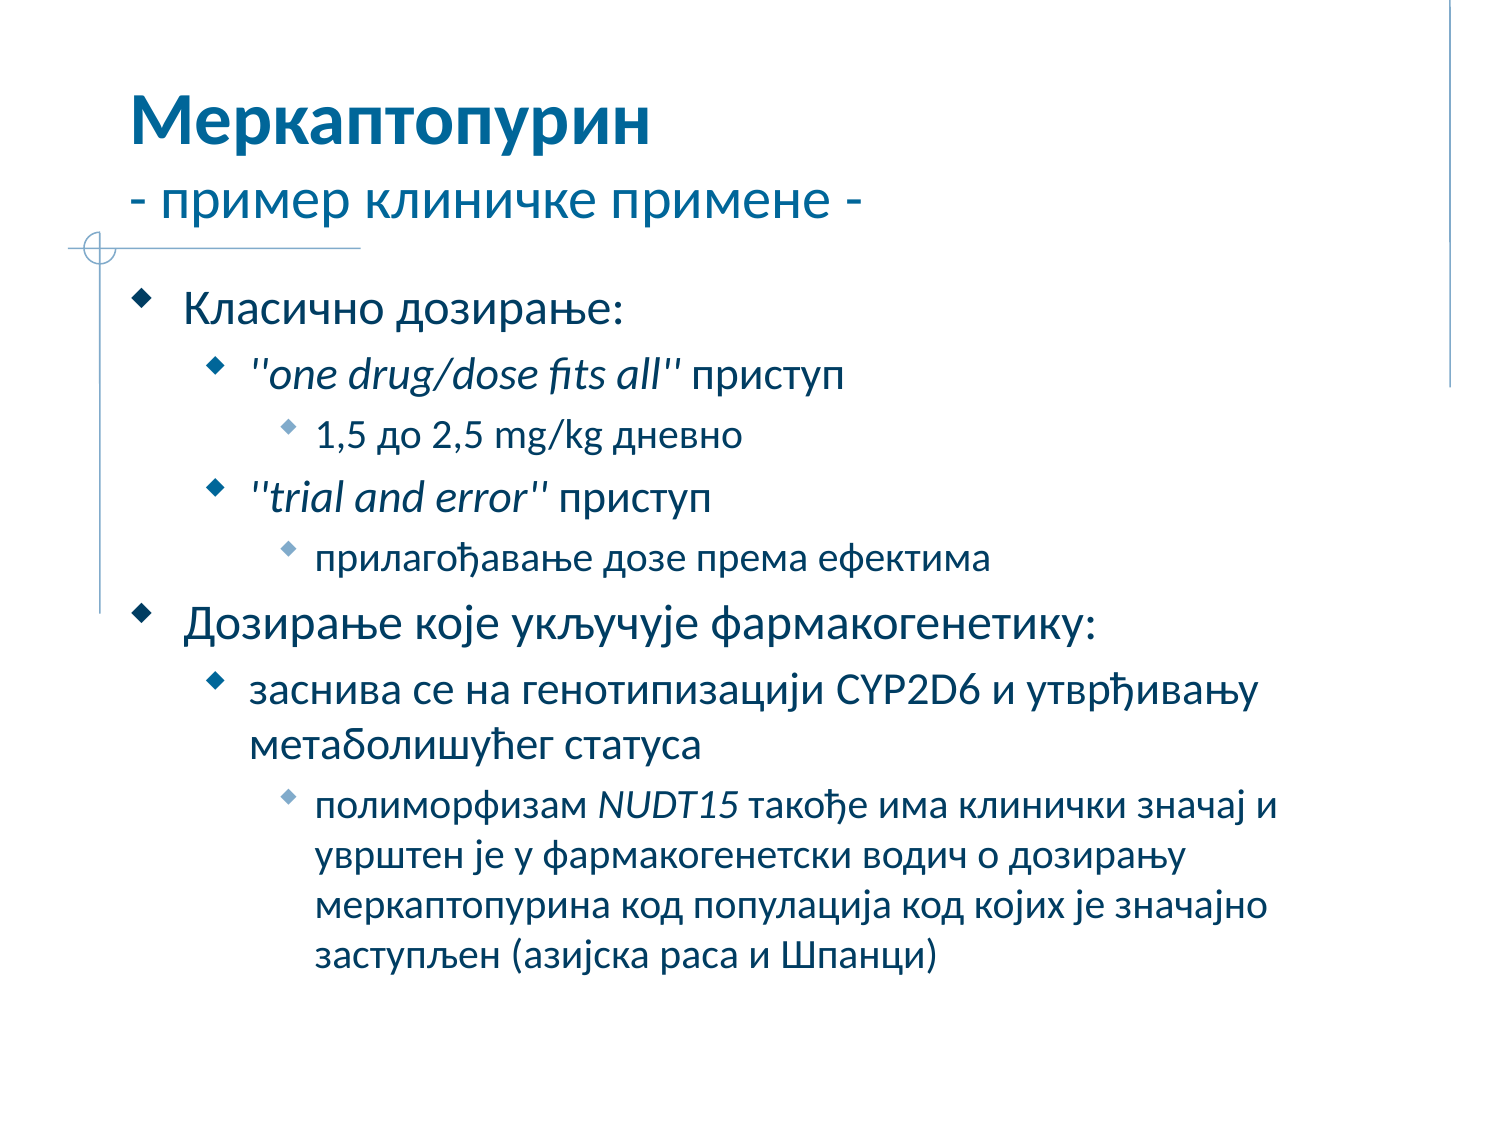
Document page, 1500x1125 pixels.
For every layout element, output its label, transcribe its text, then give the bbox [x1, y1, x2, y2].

title Меркаптопурин - пример клиничке примене - [113, 49, 1436, 238]
list Класично дозирање: ''one drug/dose fits all'' приступ 1,5 до 2,5 mg/kg дневно ''trial and error'' приступ прилагођавање дозе према ефектима Дозирање које укључује фармакогенетику: заснива се на генотипизацији CYP2D6 и утврђивању метаболишућег статуса полиморфизам NUDT15 такође има клинички значај и уврштен је у фармакогенетски водич о дозирању меркаптопурина код популација код којих је значајно заступљен (азијска раса и Шпанци) [111, 266, 1436, 1036]
